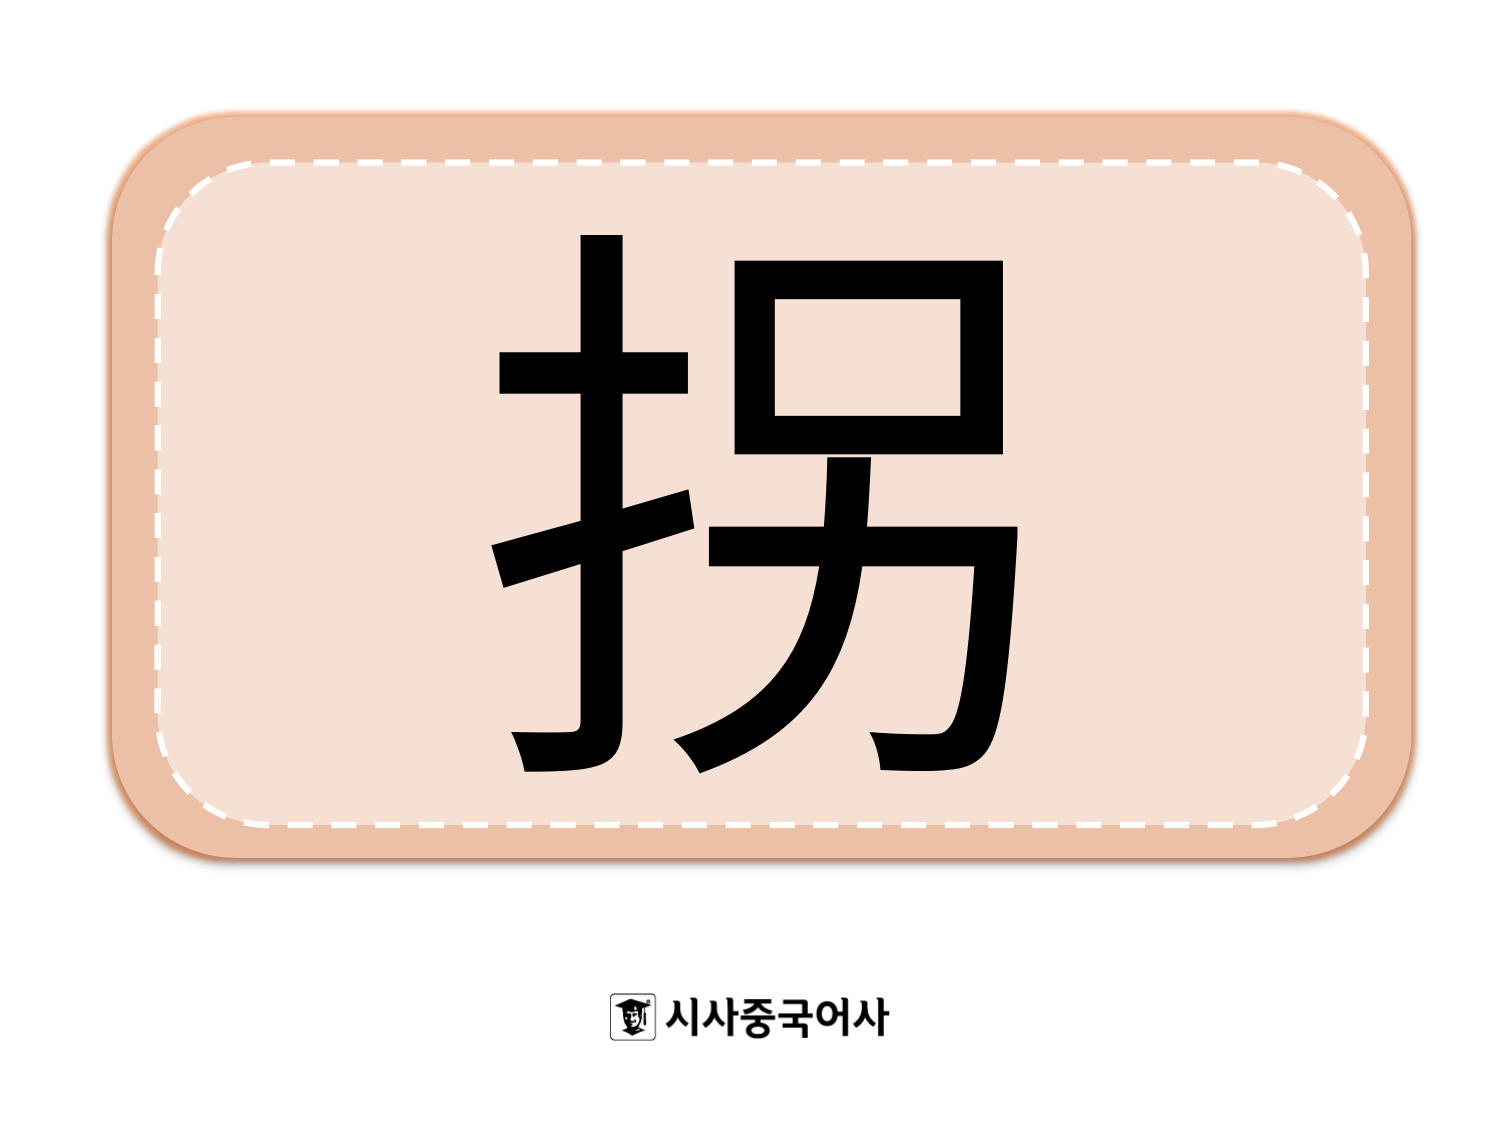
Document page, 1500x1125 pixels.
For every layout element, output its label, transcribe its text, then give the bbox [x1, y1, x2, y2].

picture [602, 987, 898, 1047]
text_box 拐 [162, 160, 1371, 824]
